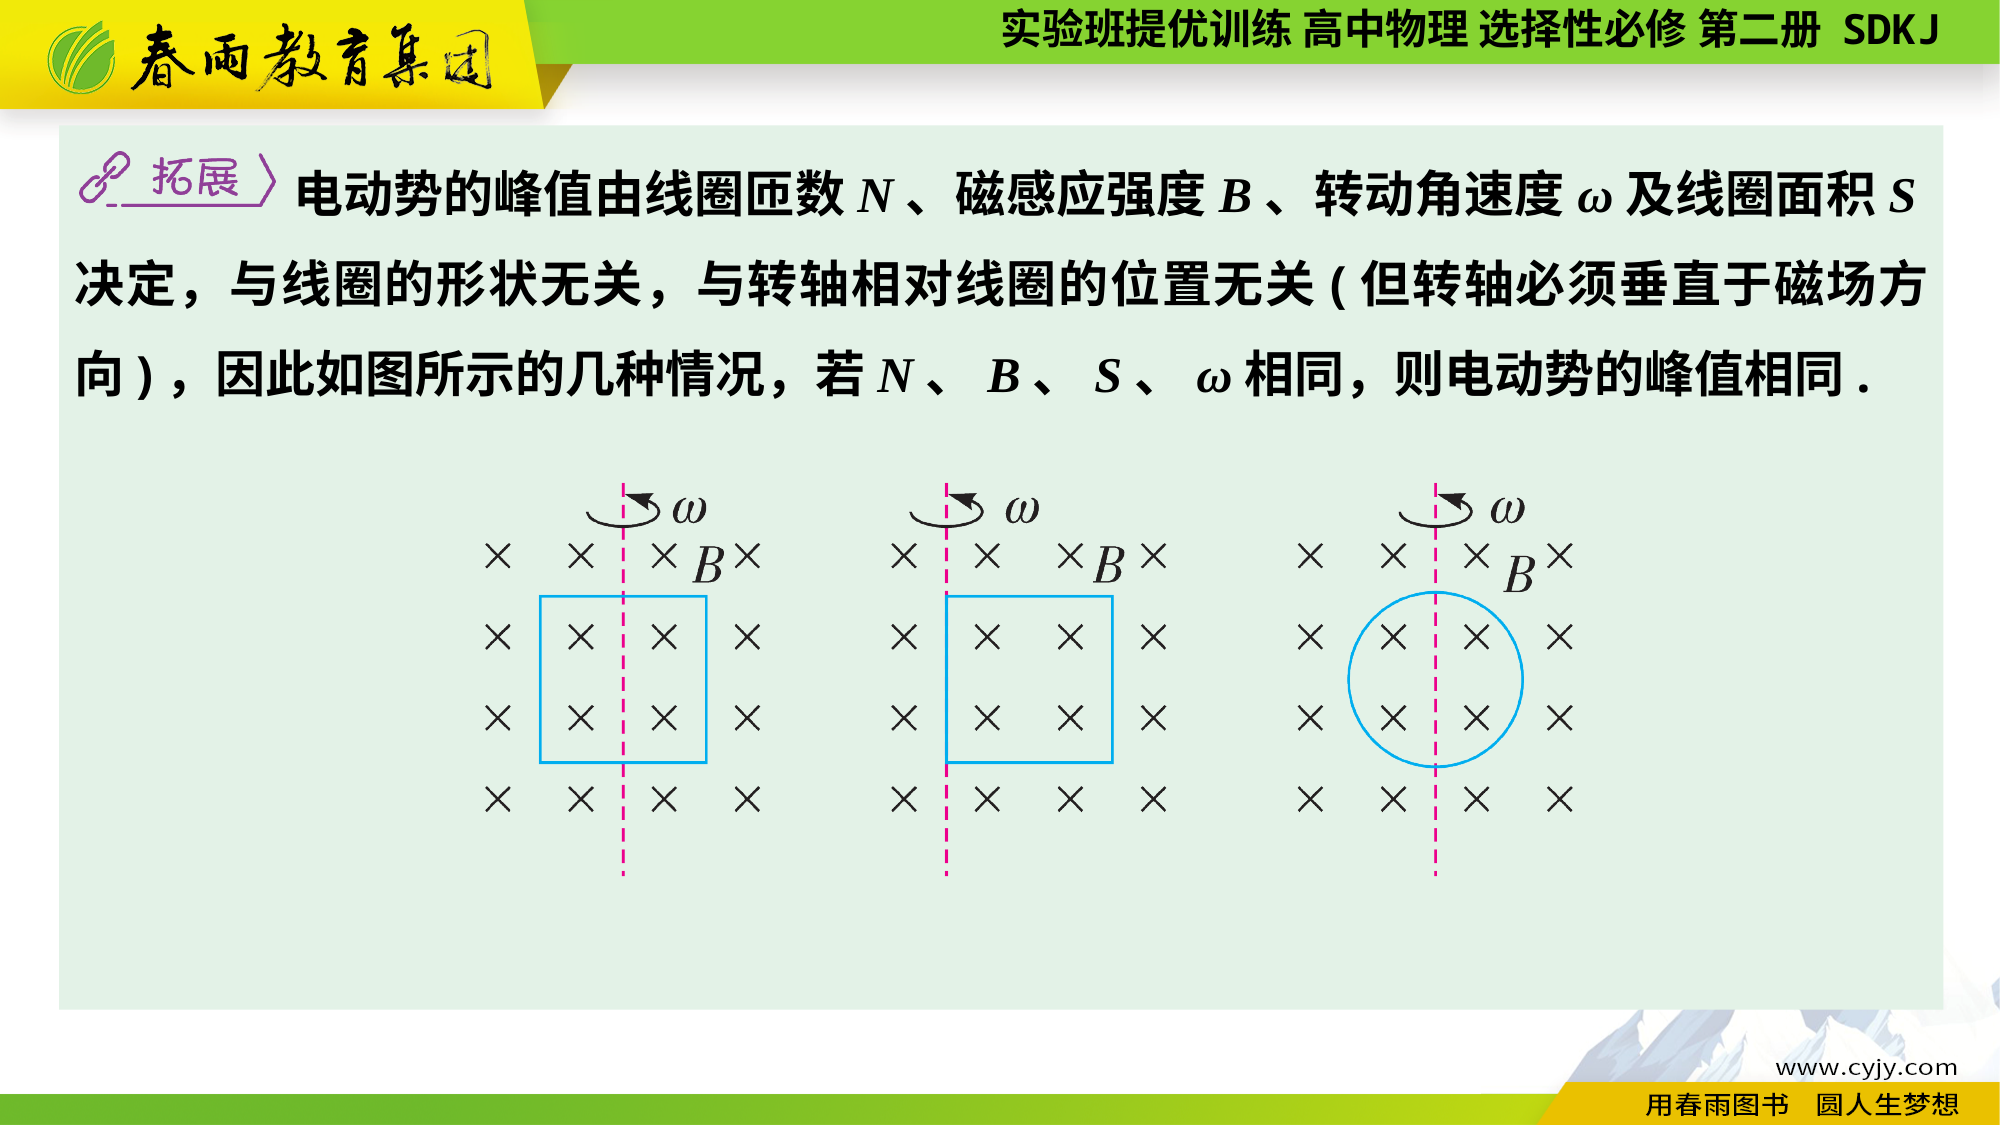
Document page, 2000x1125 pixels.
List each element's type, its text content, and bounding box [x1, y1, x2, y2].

picture [0, 0, 2000, 1125]
list 电动势的峰值由线圈匝数N、磁感应强度B、转动角速度ω及线圈面积S决定，与线圈的形状无关，与转轴相对线圈的位置无关(但转轴必须垂直于磁场方向)，因此如图所示的几种情况，若N、B、S、ω相同，则电动势的峰值相同. [59, 125, 1944, 1010]
